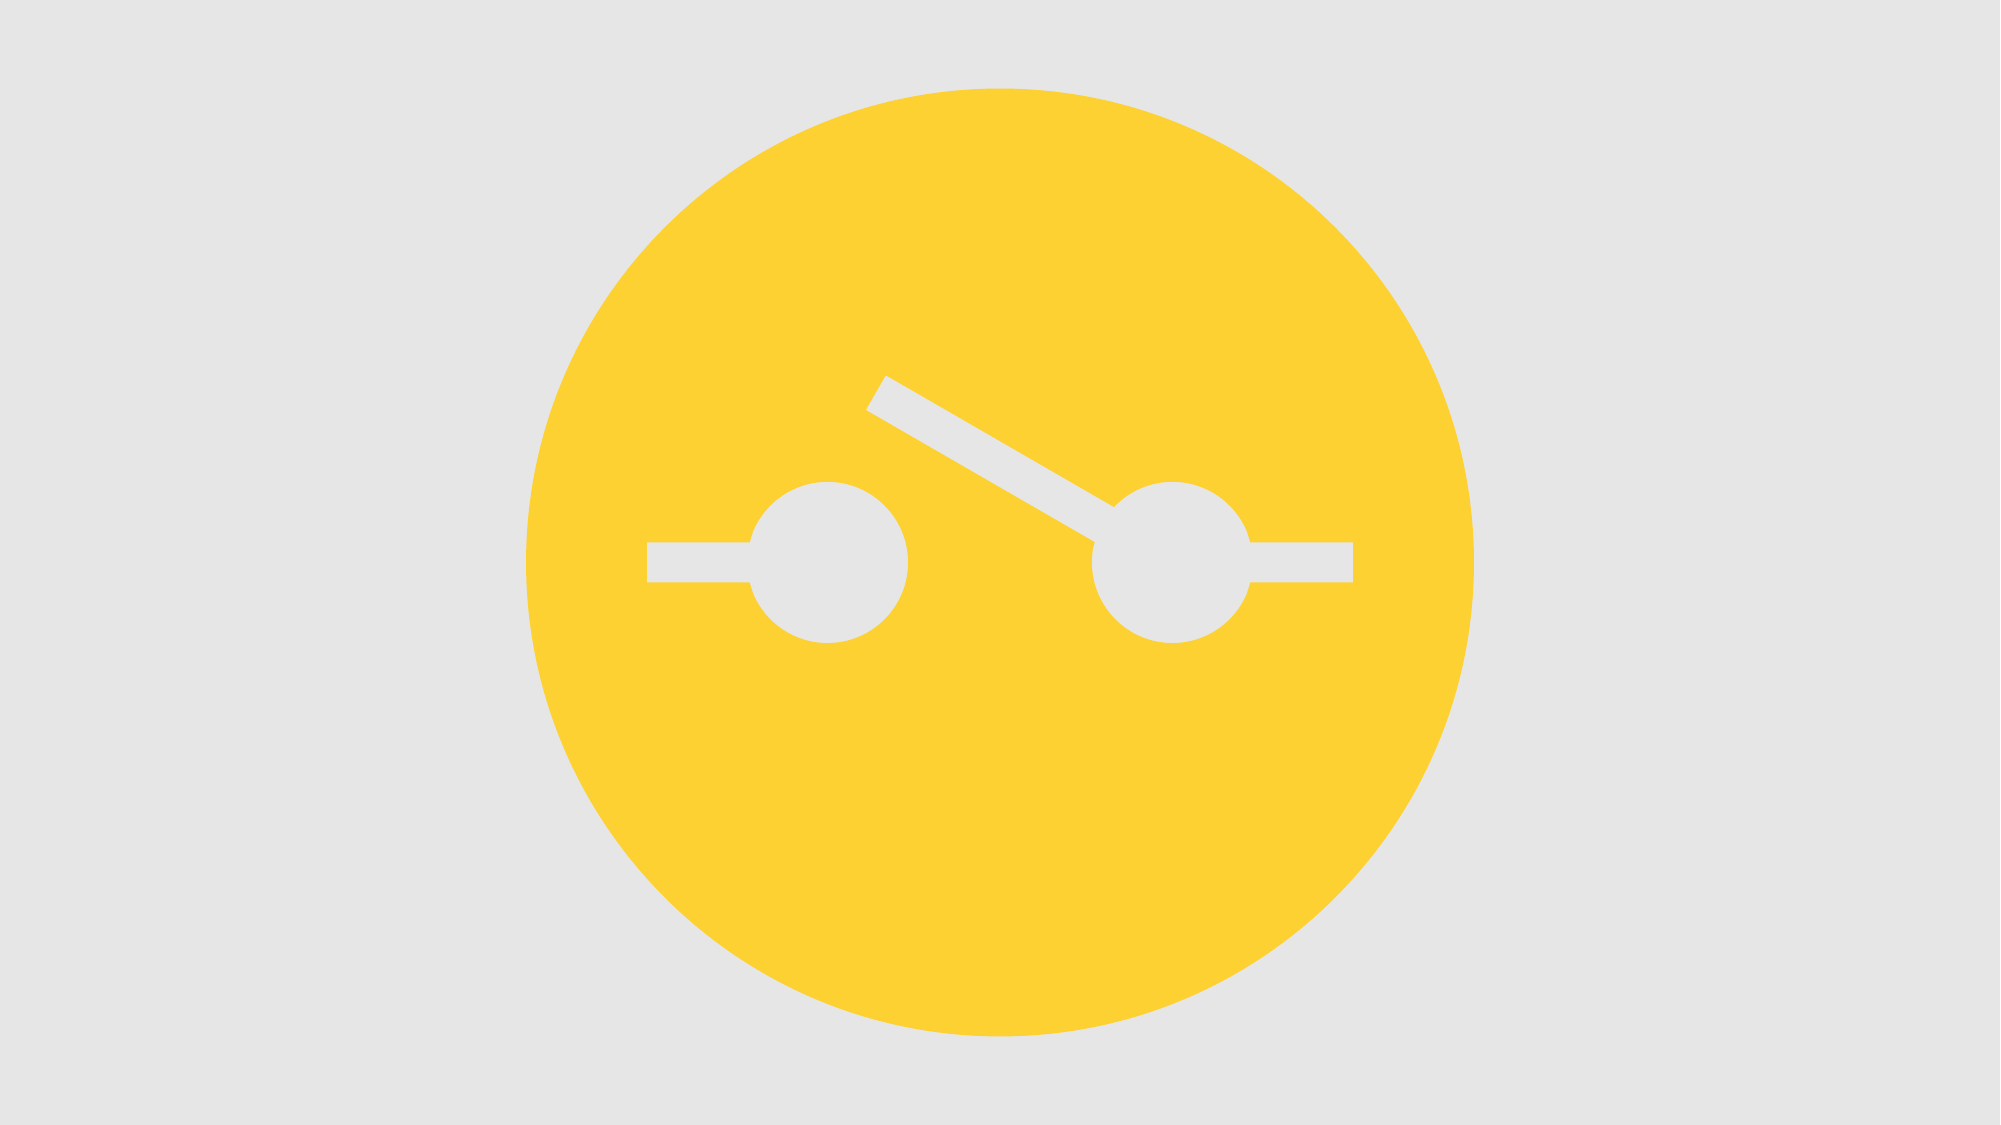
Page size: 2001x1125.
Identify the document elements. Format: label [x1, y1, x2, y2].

text_box [525, 87, 1475, 1038]
